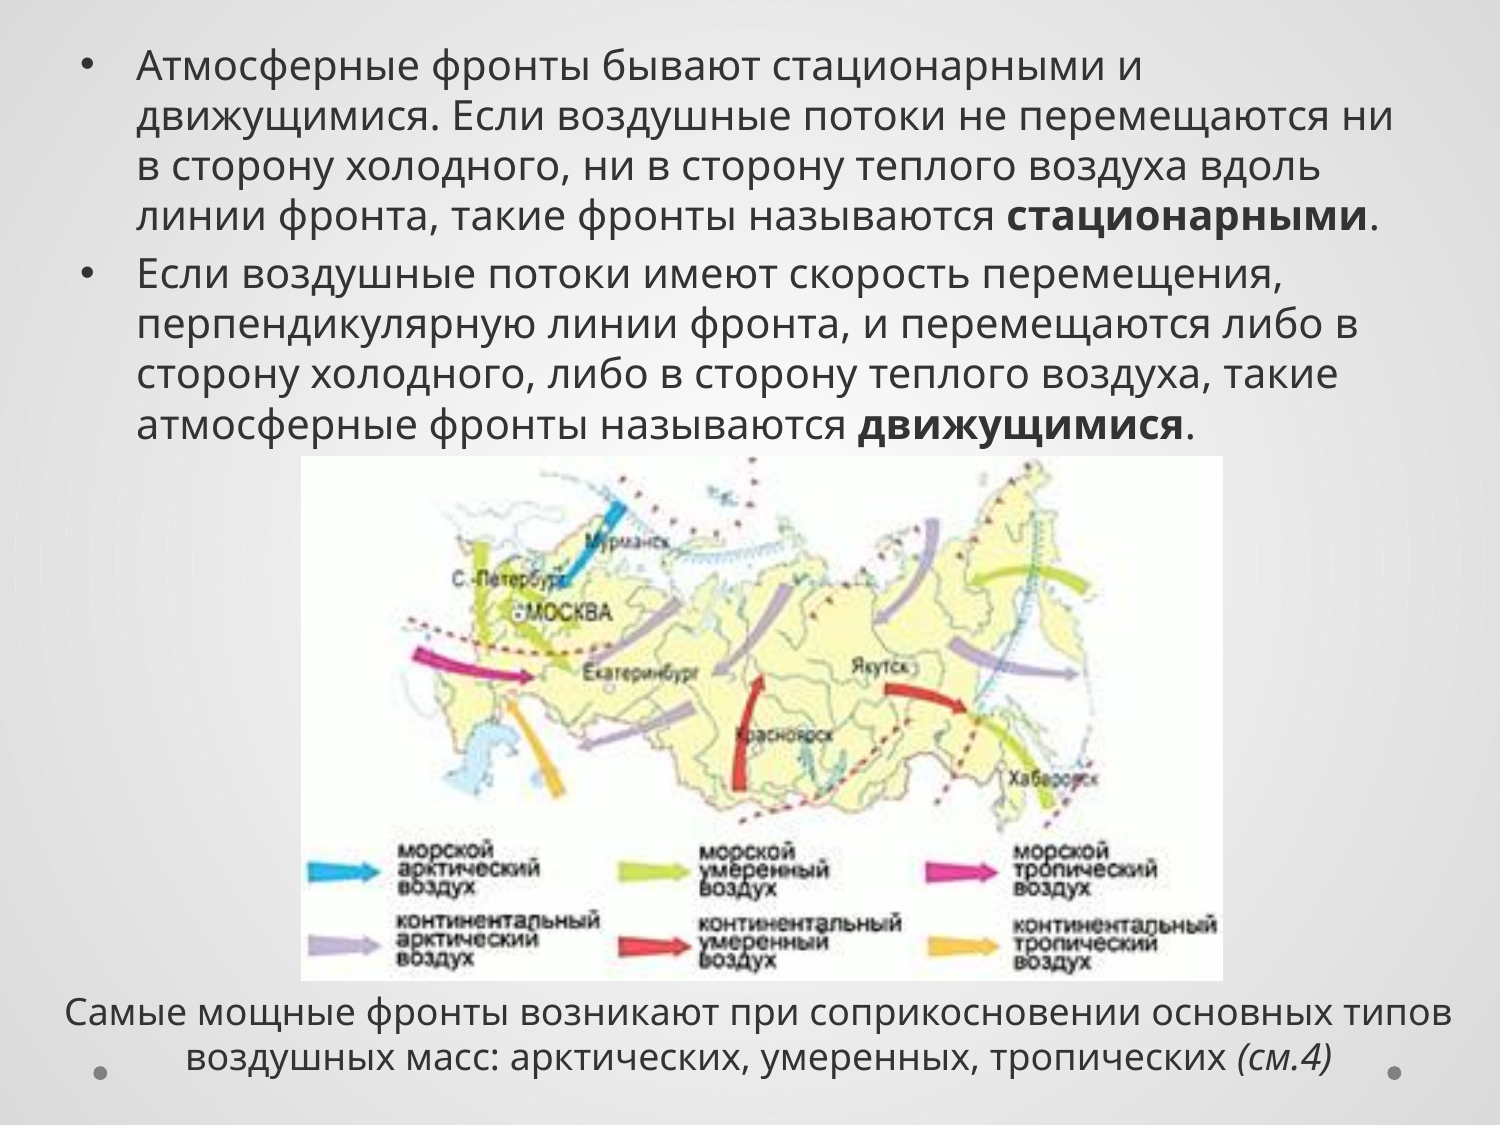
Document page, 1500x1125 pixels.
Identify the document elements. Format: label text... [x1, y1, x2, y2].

list Атмосферные фронты бывают стационарными и движущимися. Если воздушные потоки не перемещаются ни в сторону холодного, ни в сторону теплого воздуха вдоль линии фронта, такие фронты называются стационарными. Если воздушные потоки имеют скорость перемещения, перпендикулярную линии фронта, и перемещаются либо в сторону холодного, либо в сторону теплого воздуха, такие атмосферные фронты называются движущимися. [64, 30, 1415, 774]
text_box Самые мощные фронты возникают при соприкосновении основных типов воздушных масс: арктических, умеренных, тропических (см.4) [0, 980, 1500, 1086]
picture [300, 455, 1223, 981]
